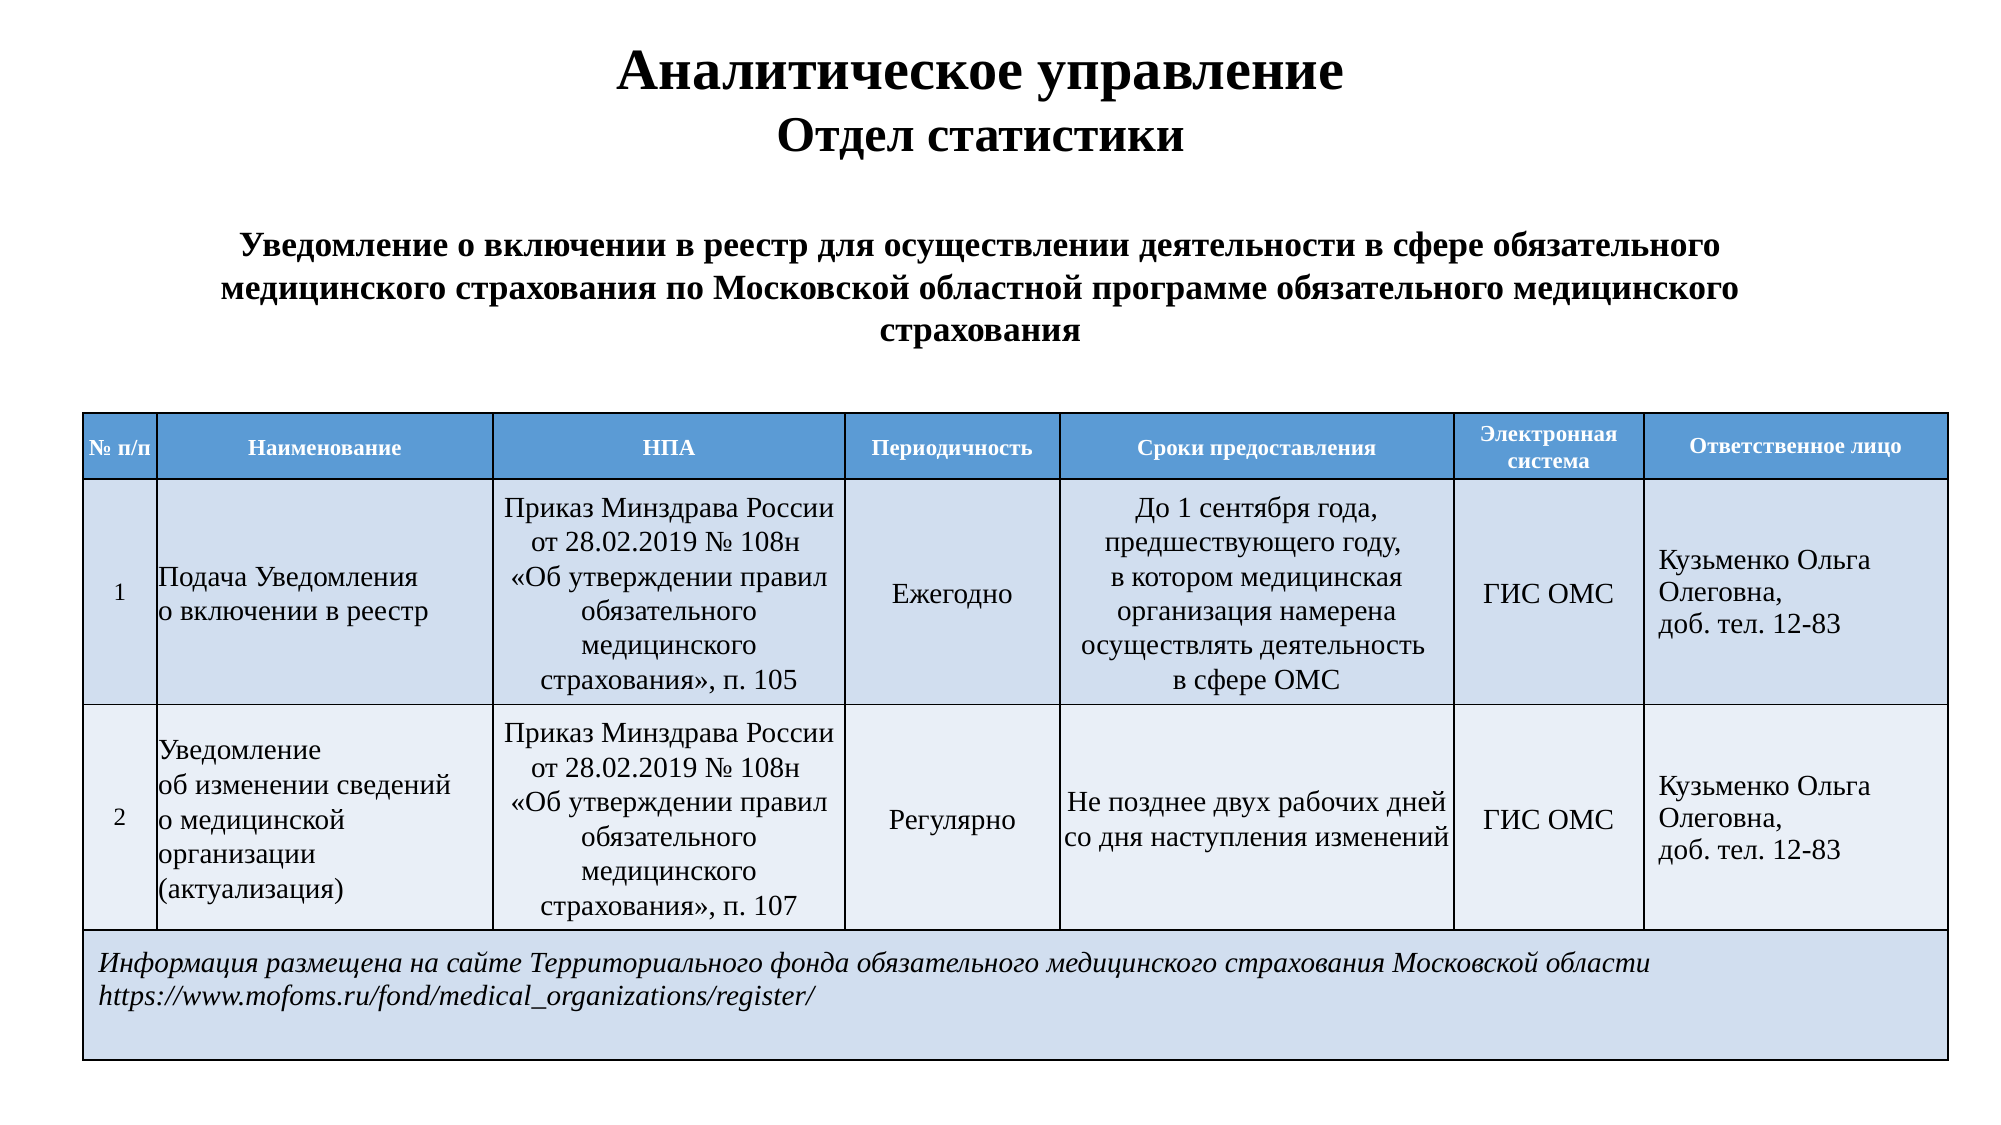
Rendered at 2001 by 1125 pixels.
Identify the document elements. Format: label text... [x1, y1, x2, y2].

table_header № п/п [84, 414, 156, 478]
table_cell До 1 сентября года, предшествующего году, в котором медицинская организация намерена осуществлять деятельность в сфере ОМС [1061, 480, 1453, 704]
table_cell Кузьменко Ольга Олеговна, доб. тел. 12-83 [1645, 480, 1947, 704]
table_cell ГИС ОМС [1455, 480, 1643, 704]
table_cell Приказ Минздрава России от 28.02.2019 № 108н «Об утверждении правил обязательного медицинского страхования», п. 107 [494, 705, 844, 929]
table_header НПА [494, 414, 844, 478]
table_header Наименование [158, 414, 492, 478]
table_cell 1 [84, 480, 156, 704]
table_cell Регулярно [846, 705, 1059, 929]
table_cell Кузьменко Ольга Олеговна, доб. тел. 12-83 [1645, 705, 1947, 929]
table_header Периодичность [846, 414, 1059, 478]
table_cell Уведомление об изменении сведений о медицинской организации (актуализация) [158, 705, 492, 929]
table_header Сроки предоставления [1061, 414, 1453, 478]
table_cell Приказ Минздрава России от 28.02.2019 № 108н «Об утверждении правил обязательного медицинского страхования», п. 105 [494, 480, 844, 704]
table_header Ответственное лицо [1645, 414, 1947, 478]
table_cell Ежегодно [846, 480, 1059, 704]
table_cell ГИС ОМС [1455, 705, 1643, 929]
table_cell Информация размещена на сайте Территориального фонда обязательного медицинского страхования Московской области https://www.mofoms.ru/fond/medical_organizations/register/ [84, 931, 1947, 1059]
table_cell Подача Уведомления о включении в реестр [158, 480, 492, 704]
table_cell Не позднее двух рабочих дней со дня наступления изменений [1061, 705, 1453, 929]
table_cell 2 [84, 705, 156, 929]
text_box Аналитическое управление Отдел статистики Уведомление о включении в реестр для осуществлении деятельности в сфере обязательного медицинского страхования по Московской областной программе обязательного медицинского страхования [149, 23, 1811, 357]
table_header Электронная система [1455, 414, 1643, 478]
